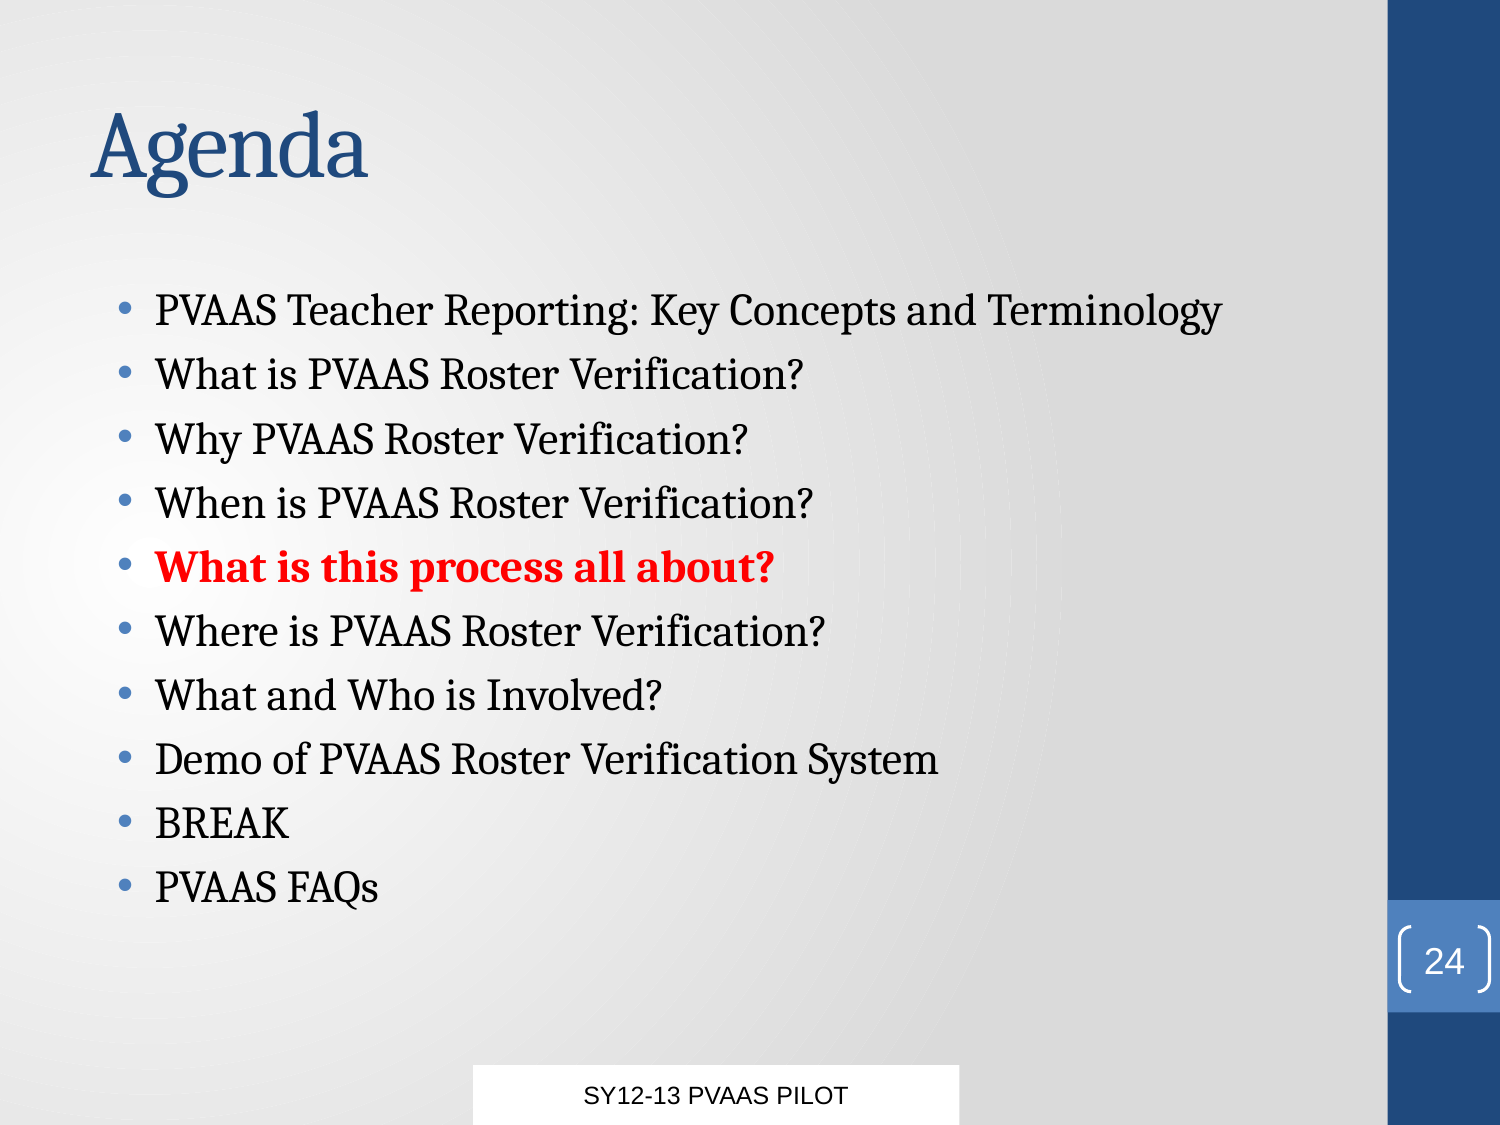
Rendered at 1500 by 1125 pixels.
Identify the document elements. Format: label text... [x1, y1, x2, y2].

slide_number 24 [1397, 925, 1492, 994]
title Agenda [75, 45, 1325, 233]
list PVAAS Teacher Reporting: Key Concepts and Terminology What is PVAAS Roster Verification? Why PVAAS Roster Verification? When is PVAAS Roster Verification? What is this process all about? Where is PVAAS Roster Verification? What and Who is Involved? Demo of PVAAS Roster Verification System BREAK PVAAS FAQs [83, 272, 1379, 999]
footer SY12-13 PVAAS PILOT [473, 1065, 960, 1125]
